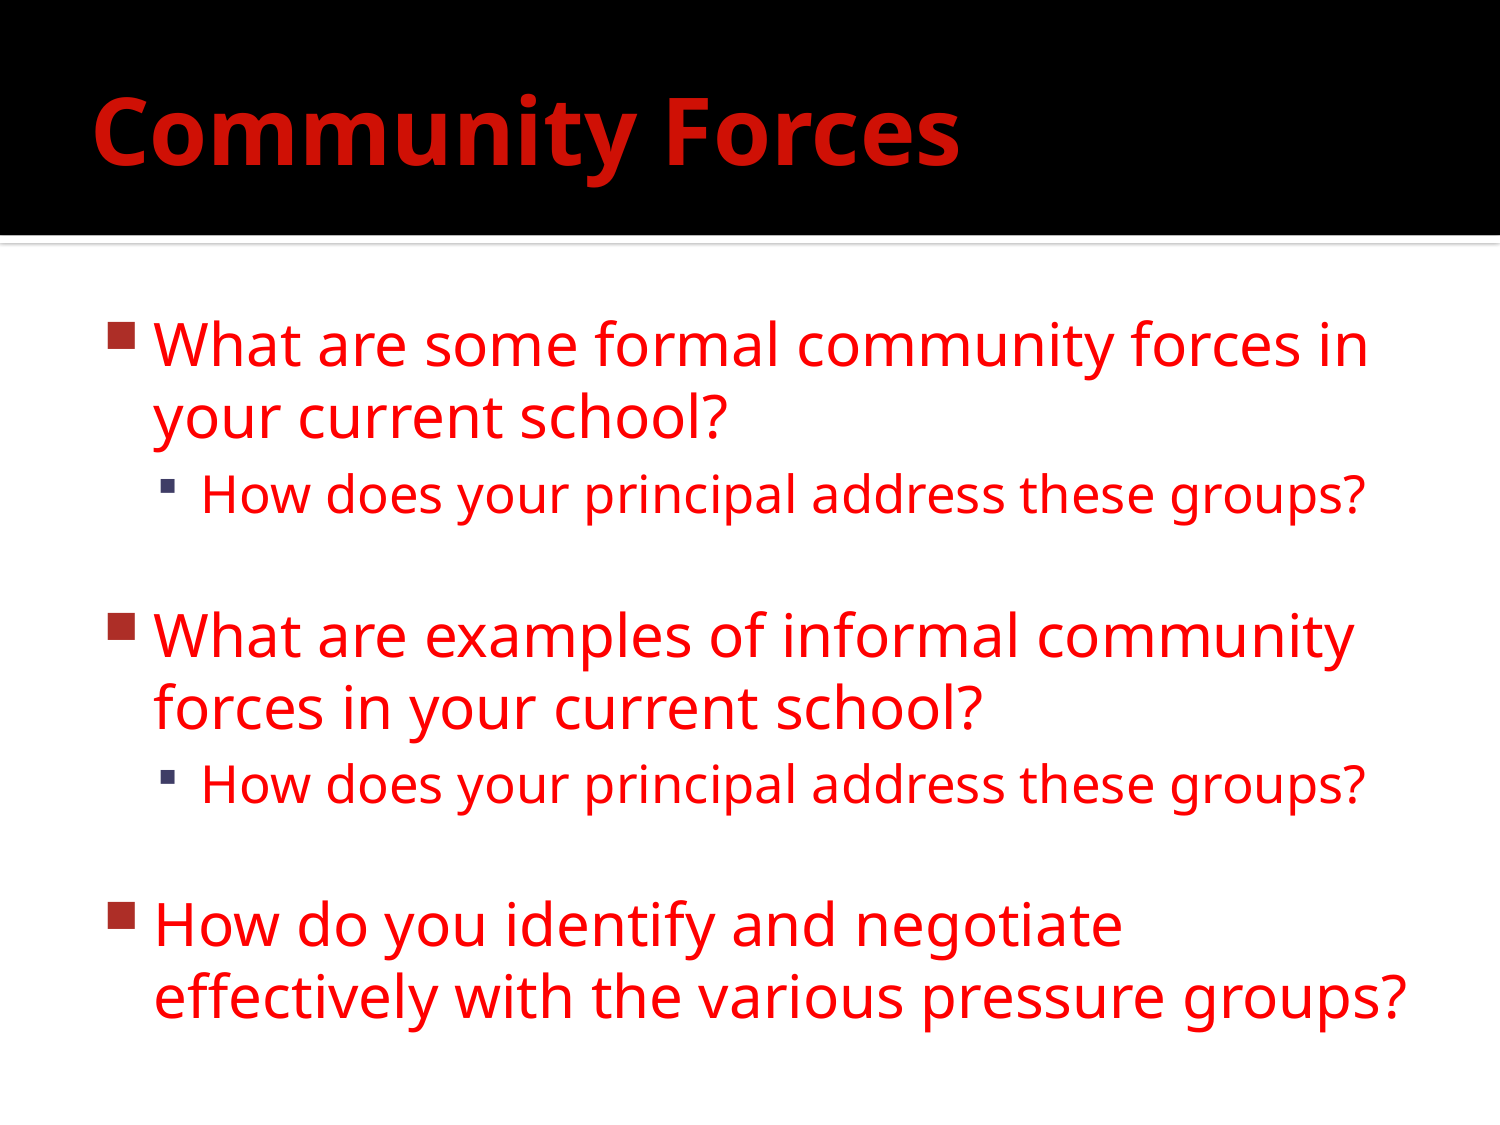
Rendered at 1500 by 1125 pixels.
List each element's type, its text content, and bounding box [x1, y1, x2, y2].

list What are some formal community forces in your current school? How does your principal address these groups? What are examples of informal community forces in your current school? How does your principal address these groups? How do you identify and negotiate effectively with the various pressure groups? [75, 291, 1425, 1050]
title Community Forces [75, 25, 1425, 231]
